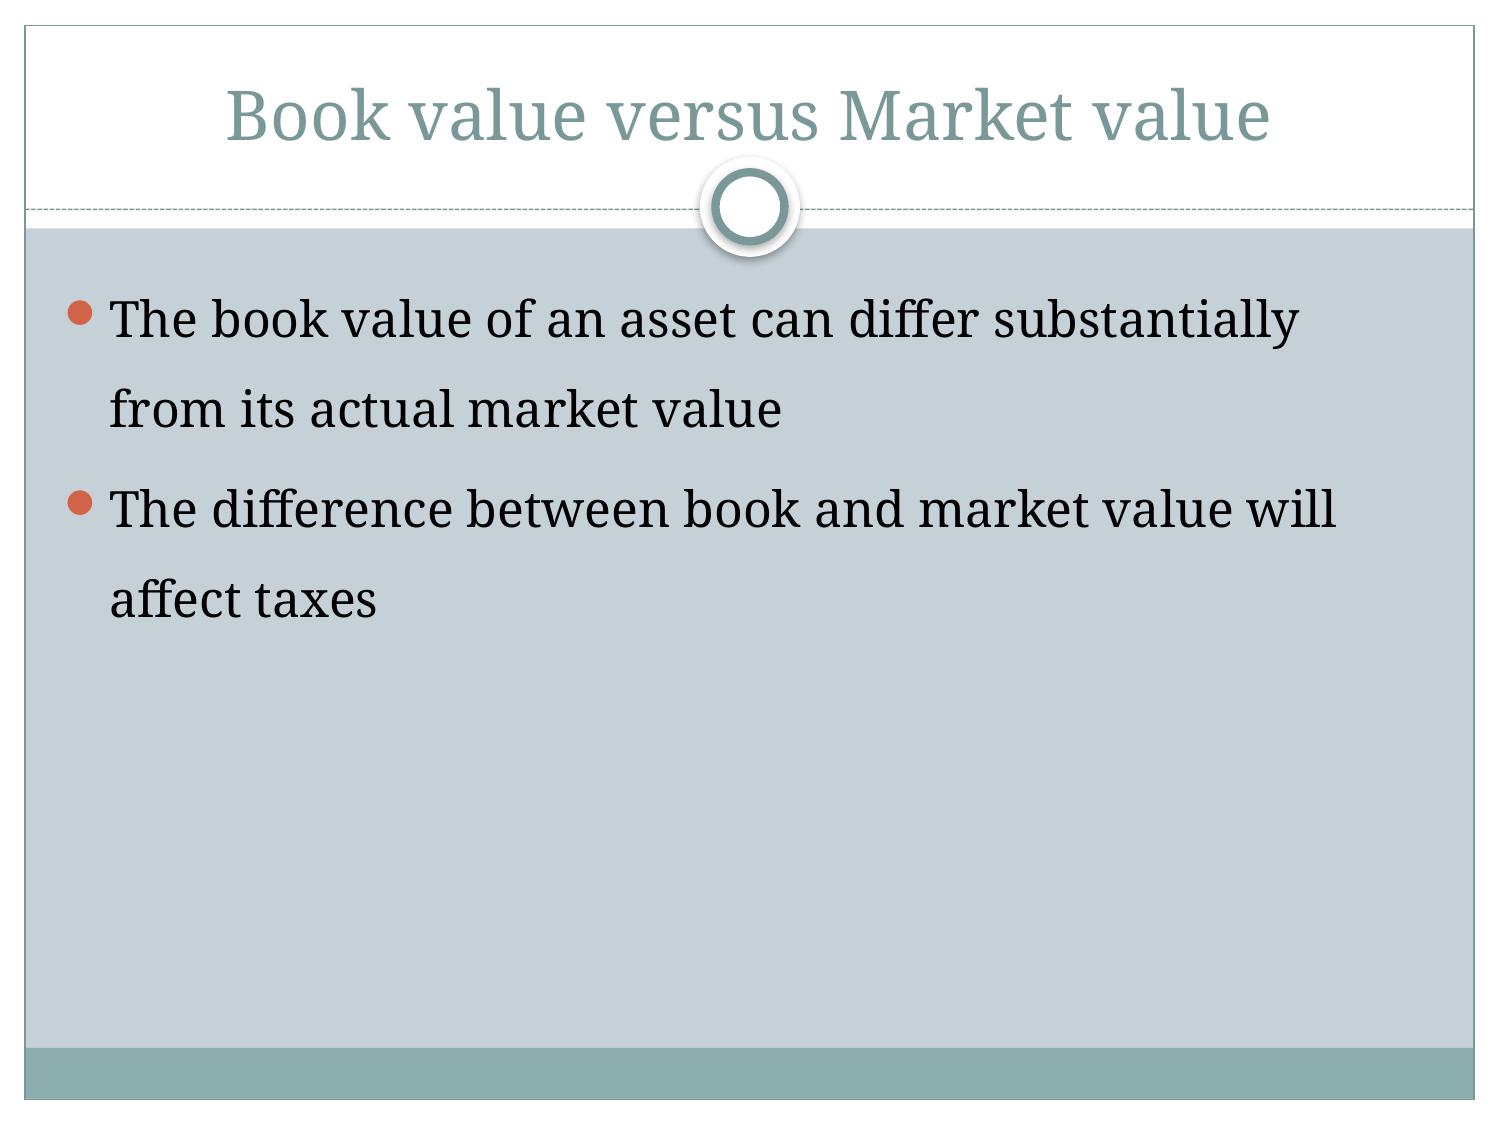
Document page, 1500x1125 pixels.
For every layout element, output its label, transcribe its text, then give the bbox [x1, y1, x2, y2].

list The book value of an asset can differ substantially from its actual market value The difference between book and market value will affect taxes [49, 250, 1445, 1001]
title Book value versus Market value [49, 37, 1450, 162]
